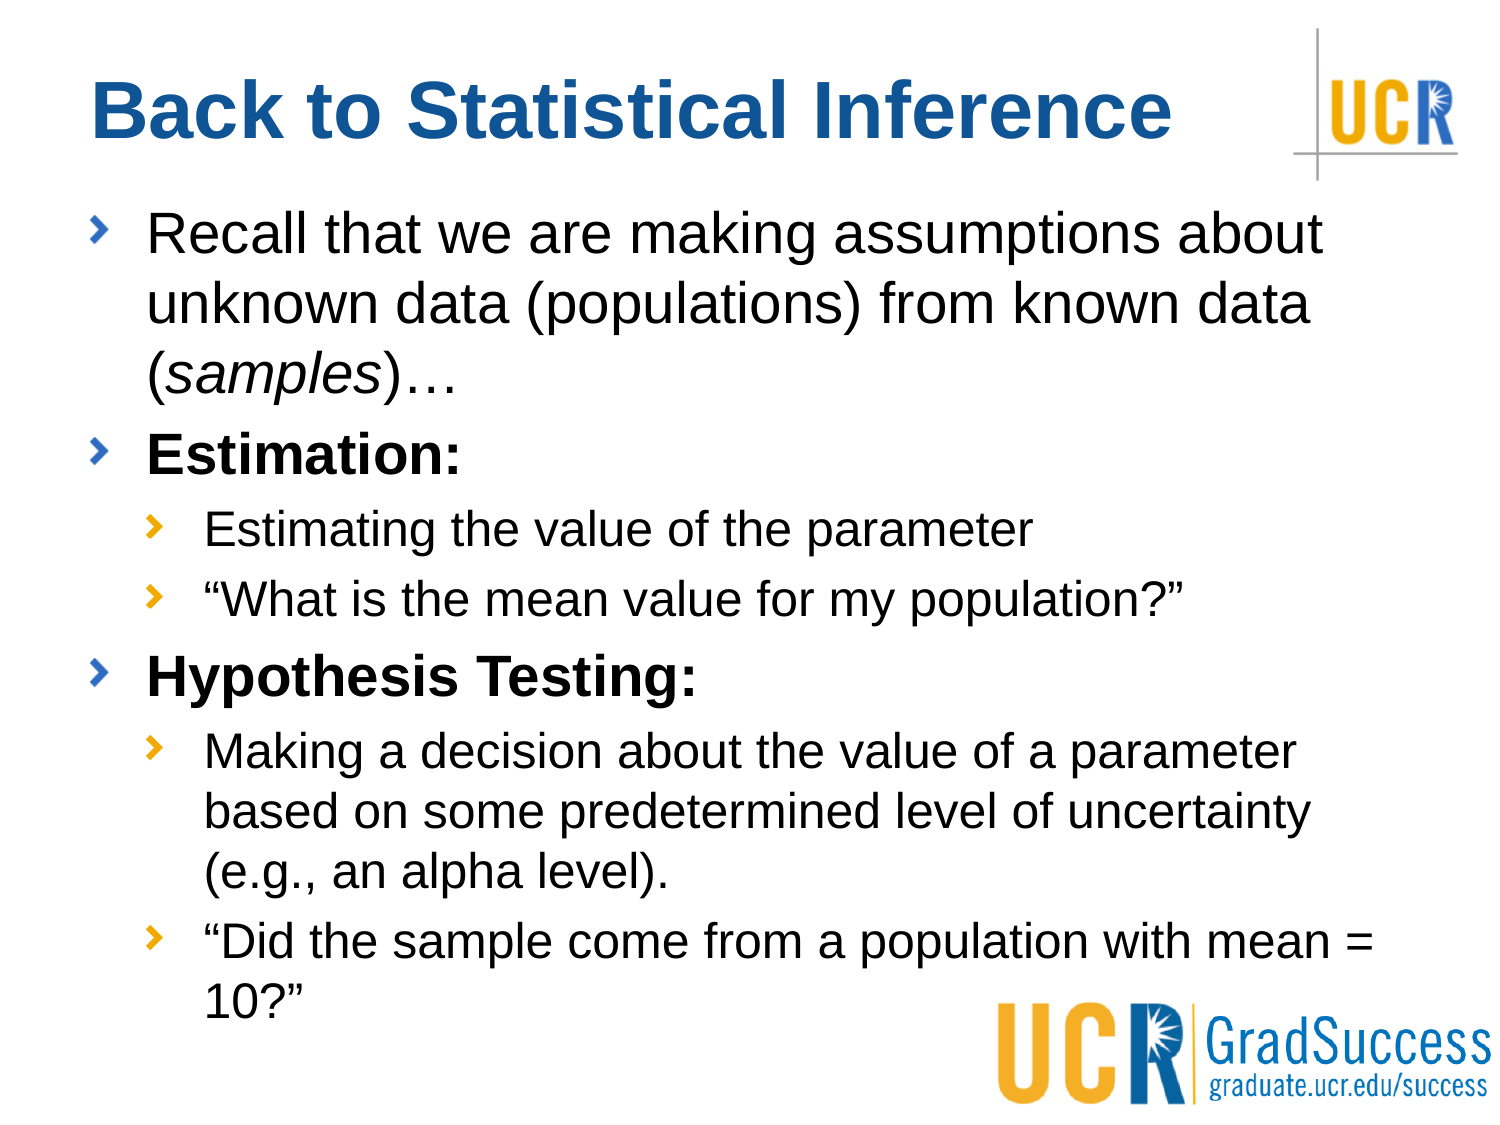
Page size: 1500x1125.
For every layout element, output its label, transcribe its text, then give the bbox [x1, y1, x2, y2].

picture [1282, 0, 1500, 196]
list Recall that we are making assumptions about unknown data (populations) from known data (samples)… Estimation: Estimating the value of the parameter “What is the mean value for my population?” Hypothesis Testing: Making a decision about the value of a parameter based on some predetermined level of uncertainty (e.g., an alpha level). “Did the sample come from a population with mean = 10?” [75, 187, 1438, 1000]
picture [146, 735, 166, 761]
picture [90, 215, 112, 245]
picture [90, 658, 112, 688]
picture [90, 437, 112, 466]
title Back to Statistical Inference [75, 37, 1300, 163]
picture [146, 514, 166, 539]
picture [146, 925, 166, 951]
picture [146, 584, 166, 609]
